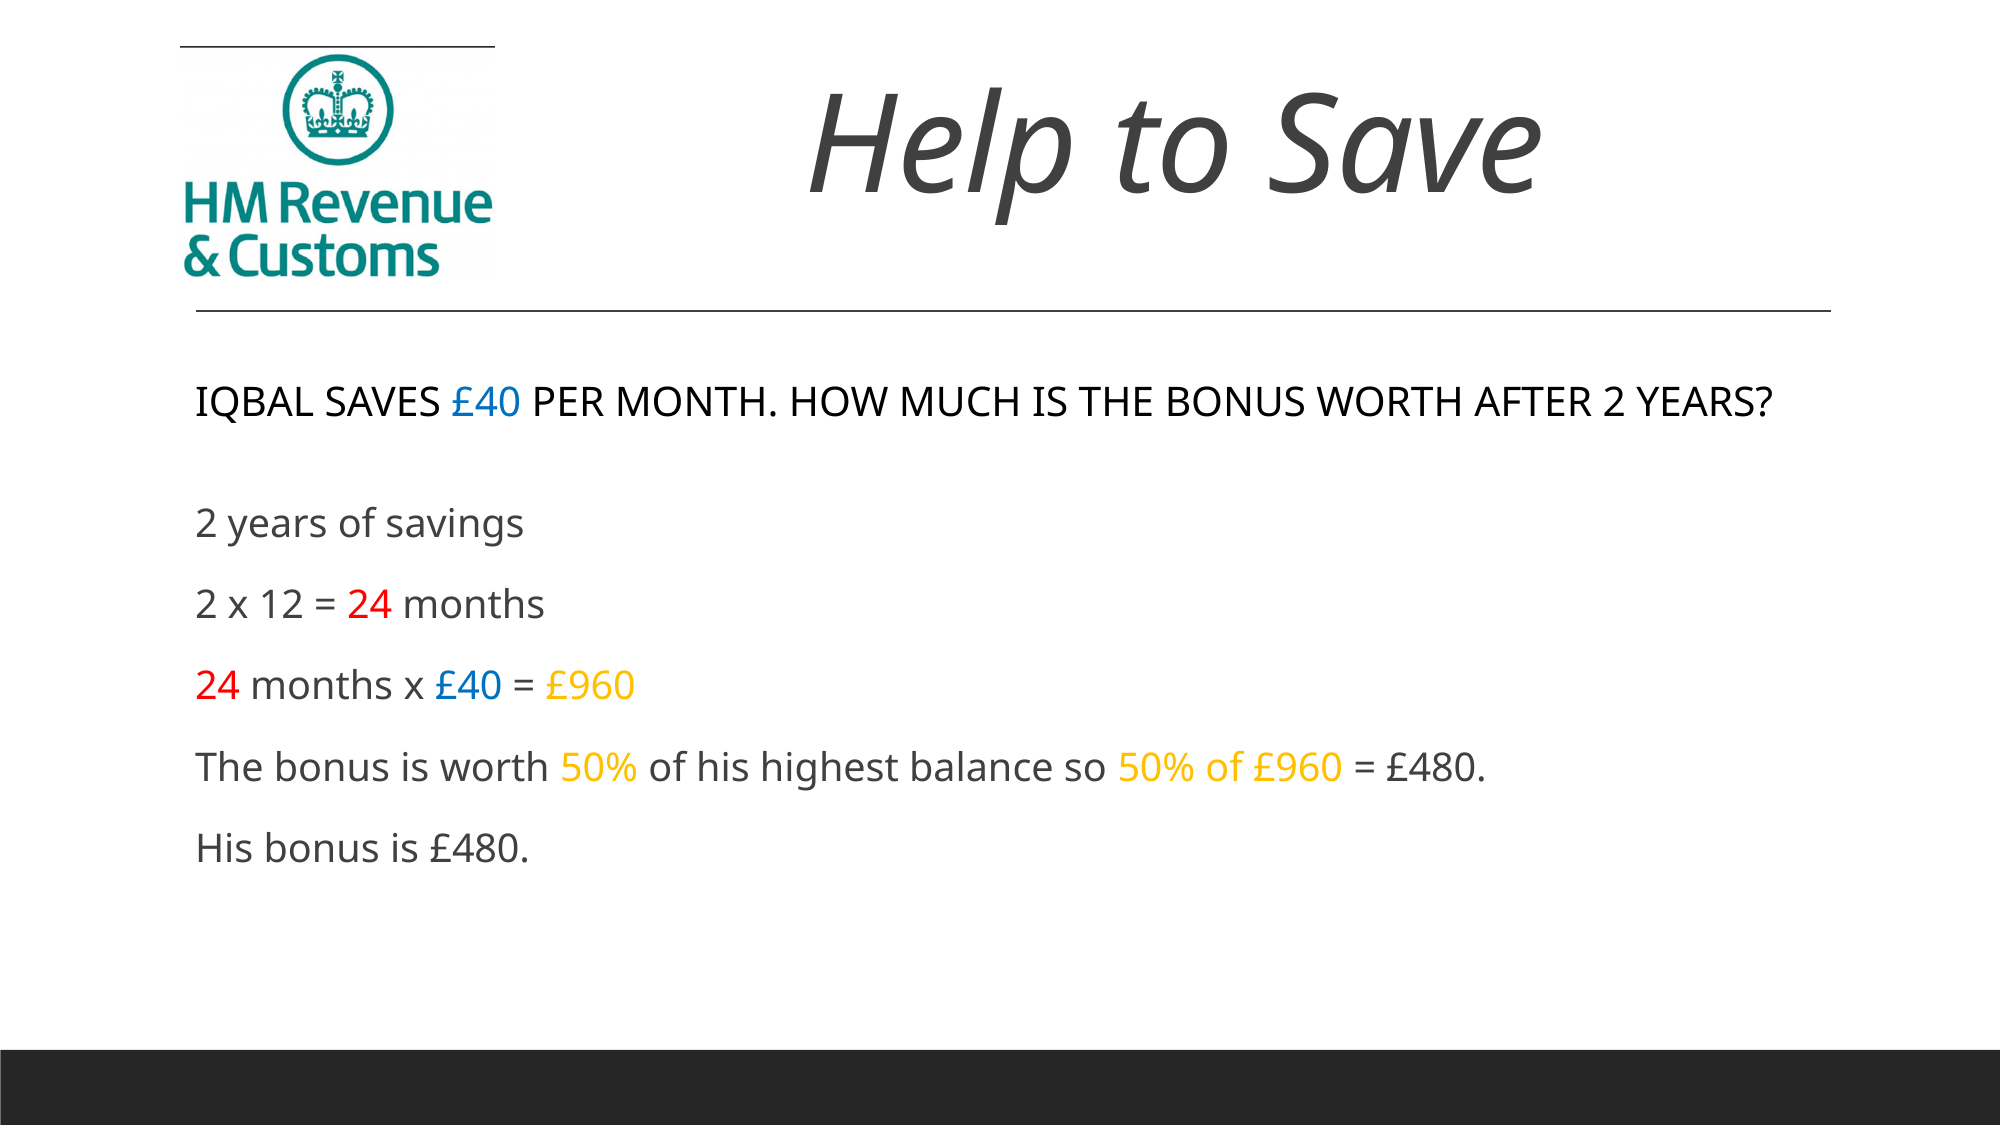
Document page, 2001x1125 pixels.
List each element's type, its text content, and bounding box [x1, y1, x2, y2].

title Help to Save [519, 47, 1830, 230]
list Iqbal saves £40 per month. How much is the bonus worth after 2 years? [180, 337, 1830, 459]
picture [179, 46, 496, 282]
list 2 years of savings 2 x 12 = 24 months 24 months x £40 = £960 The bonus is worth 50% of his highest balance so 50% of £960 = £480. His bonus is £480. [180, 485, 1830, 963]
